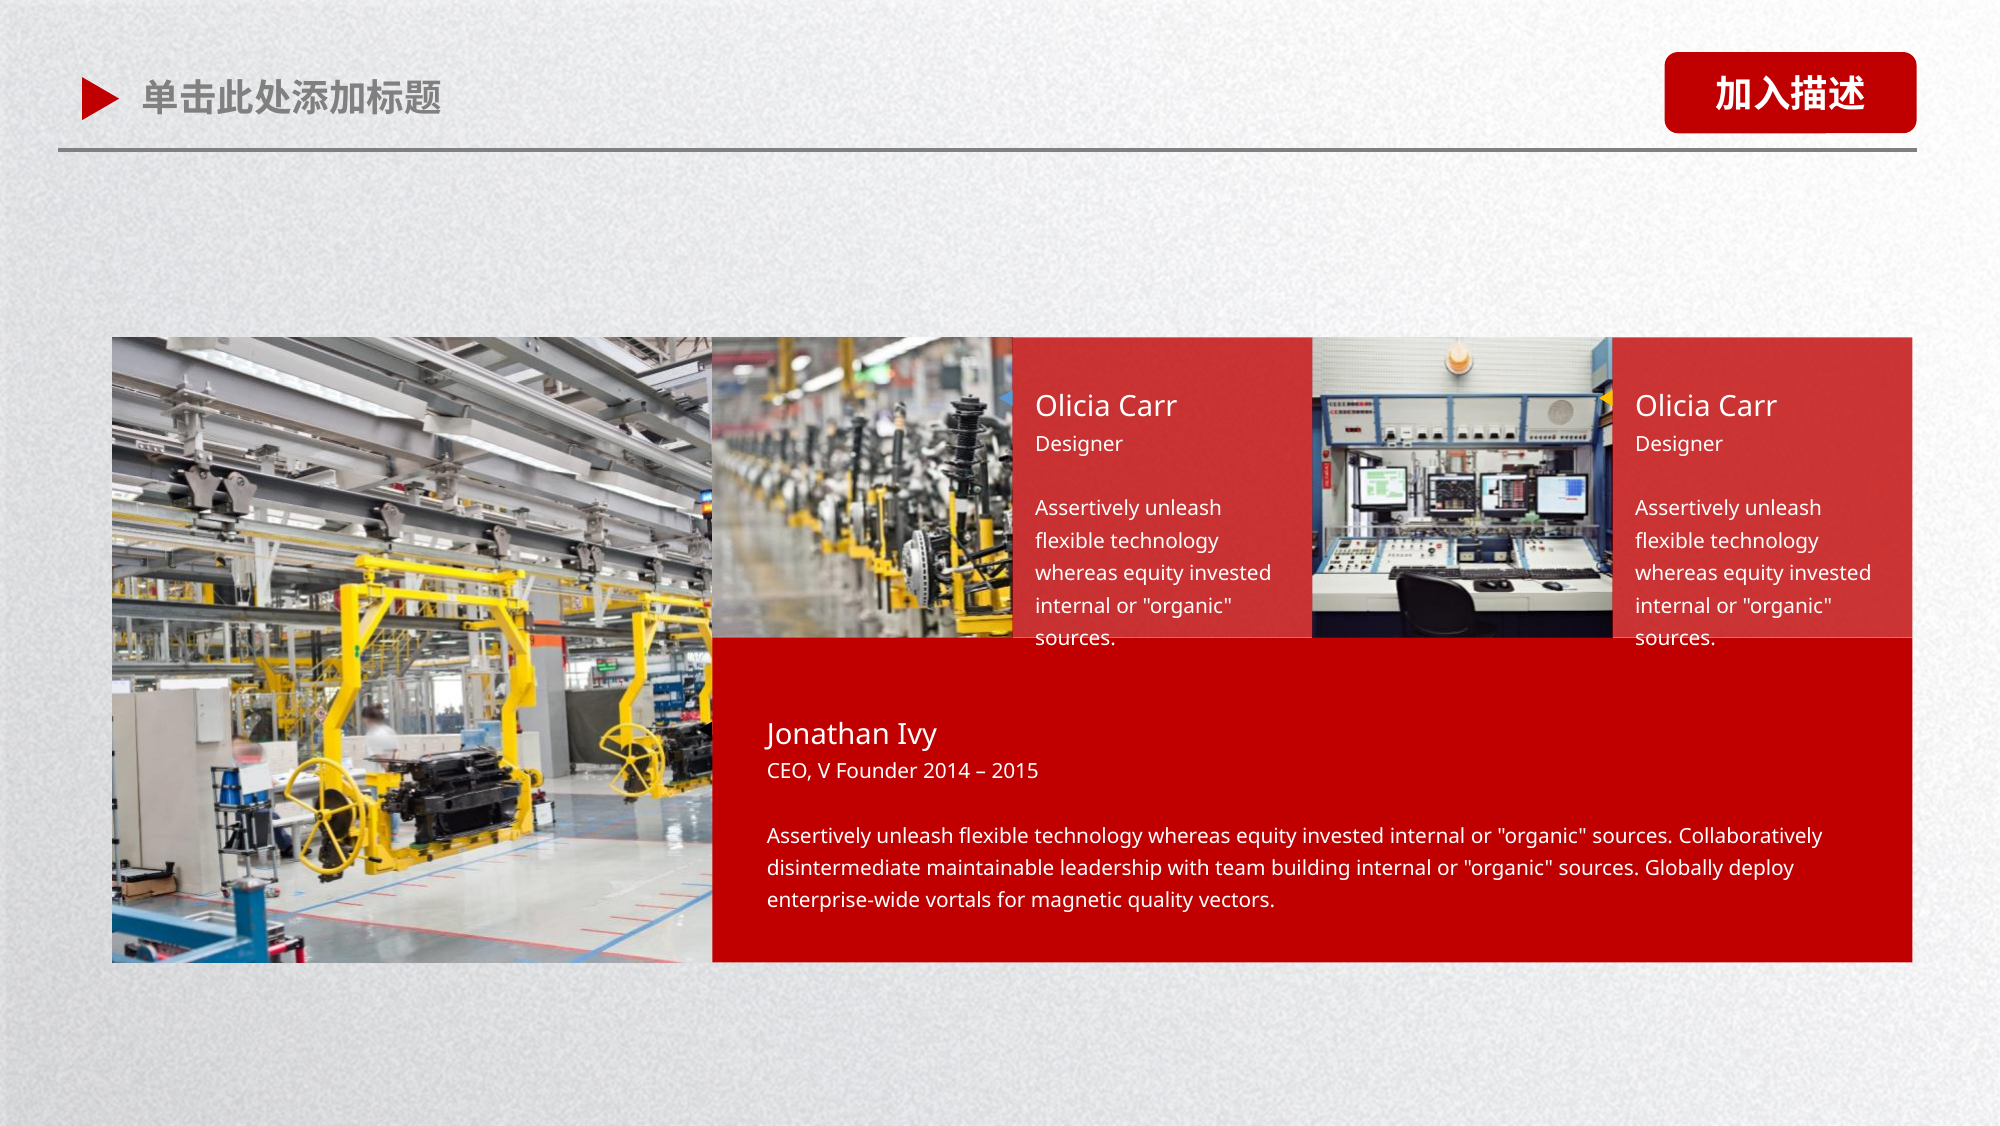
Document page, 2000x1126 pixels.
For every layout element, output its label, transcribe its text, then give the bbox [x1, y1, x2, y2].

text_box [1611, 336, 1913, 636]
text_box Jonathan Ivy CEO, V Founder 2014 – 2015 Assertively unleash flexible technology whereas equity invested internal or "organic" sources. Collaboratively disintermediate maintainable leadership with team building internal or "organic" sources. Globally deploy enterprise-wide vortals for magnetic quality vectors. [752, 697, 1873, 920]
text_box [58, 51, 1917, 150]
picture [0, 0, 2000, 1126]
text_box Olicia Carr Designer Assertively unleash flexible technology whereas equity invested internal or "organic" sources. [1620, 369, 1905, 657]
text_box Olicia Carr Designer Assertively unleash flexible technology whereas equity invested internal or "organic" sources. [1020, 369, 1305, 657]
text_box [1011, 336, 1313, 636]
text_box [713, 636, 1913, 963]
